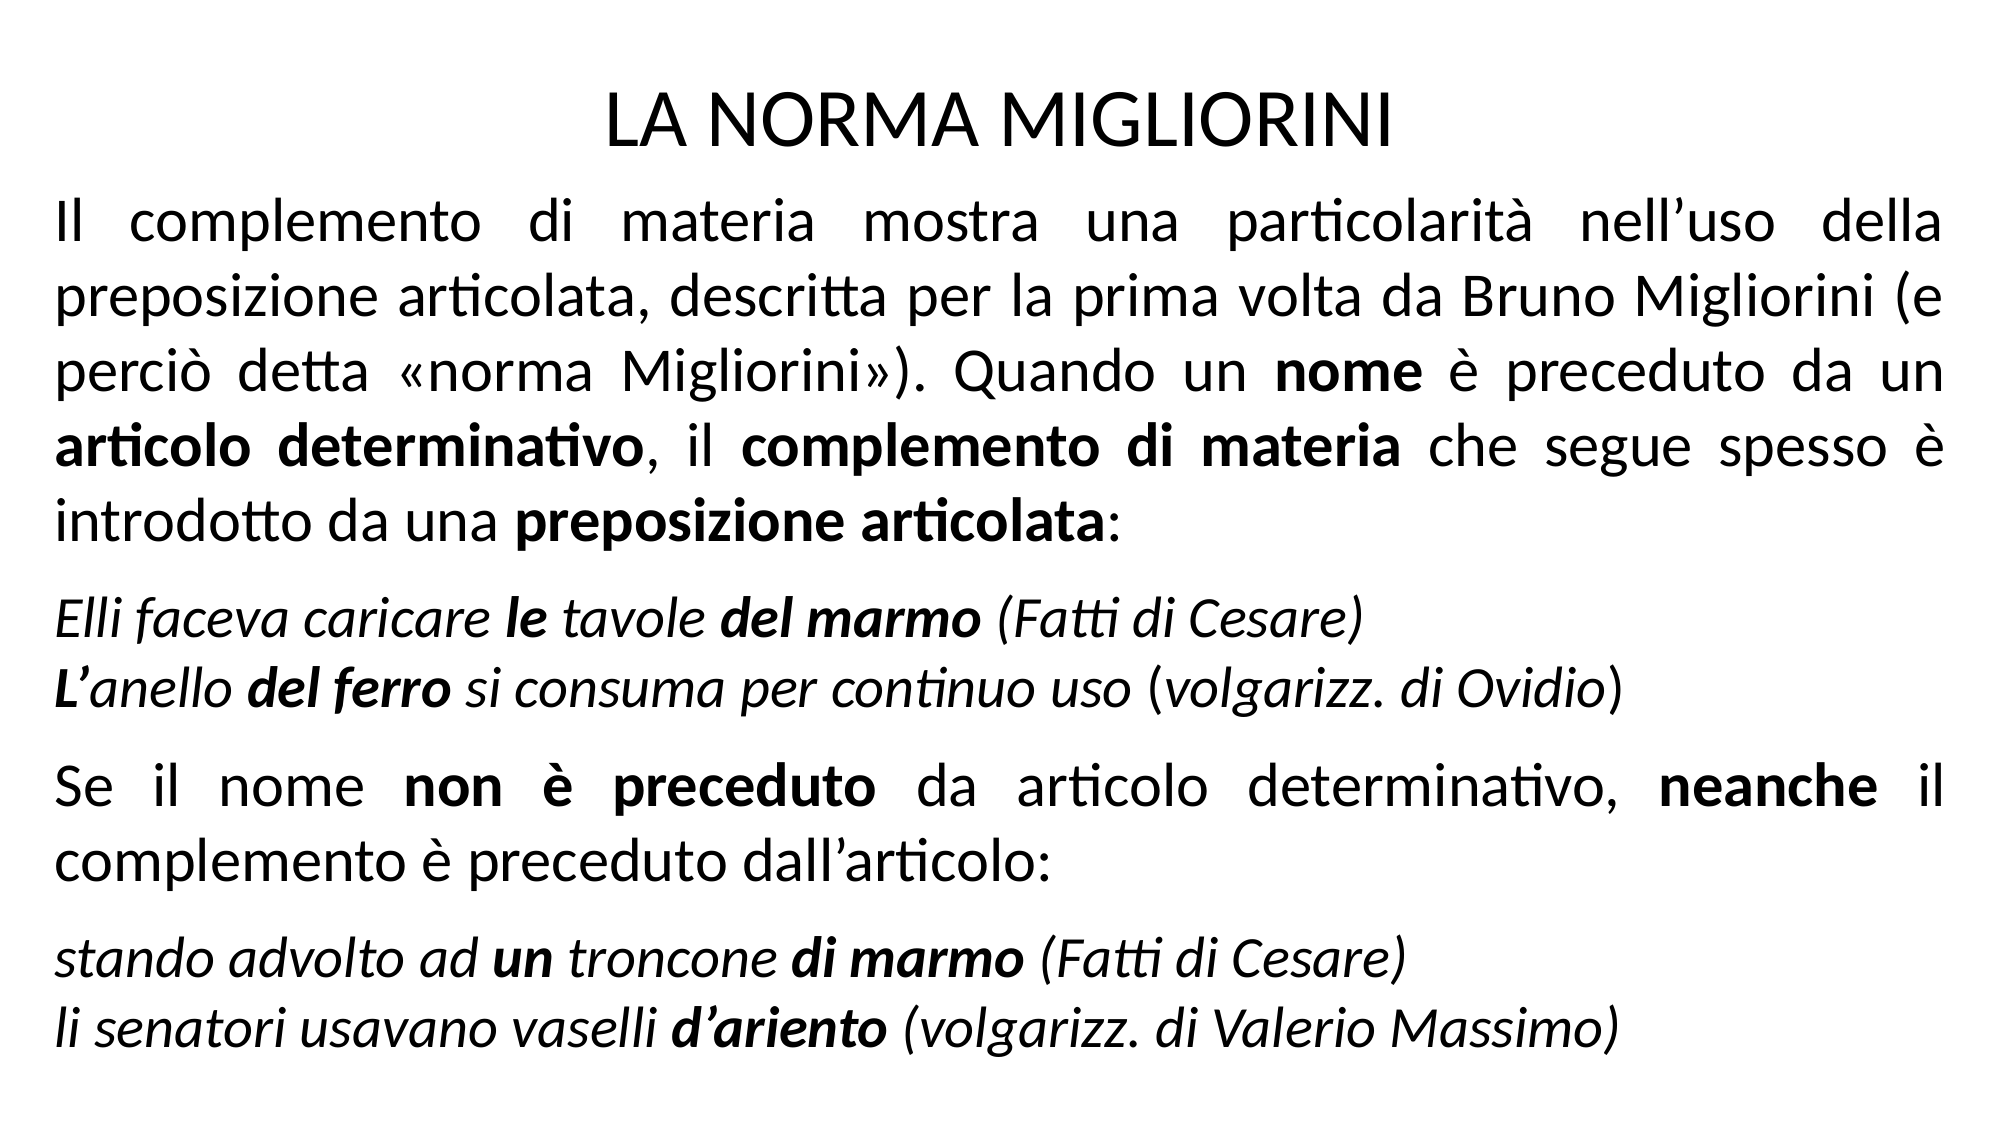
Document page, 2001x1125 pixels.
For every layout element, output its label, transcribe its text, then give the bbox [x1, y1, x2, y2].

text_box Il complemento di materia mostra una particolarità nell’uso della preposizione articolata, descritta per la prima volta da Bruno Migliorini (e perciò detta «norma Migliorini»). Quando un nome è preceduto da un articolo determinativo, il complemento di materia che segue spesso è introdotto da una preposizione articolata: Elli faceva caricare le tavole del marmo (Fatti di Cesare) L’anello del ferro si consuma per continuo uso (volgarizz. di Ovidio) Se il nome non è preceduto da articolo determinativo, neanche il complemento è preceduto dall’articolo: stando advolto ad un troncone di marmo (Fatti di Cesare) li senatori usavano vaselli d’ariento (volgarizz. di Valerio Massimo) [39, 172, 1961, 1067]
text_box LA NORMA MIGLIORINI [53, 55, 1947, 171]
